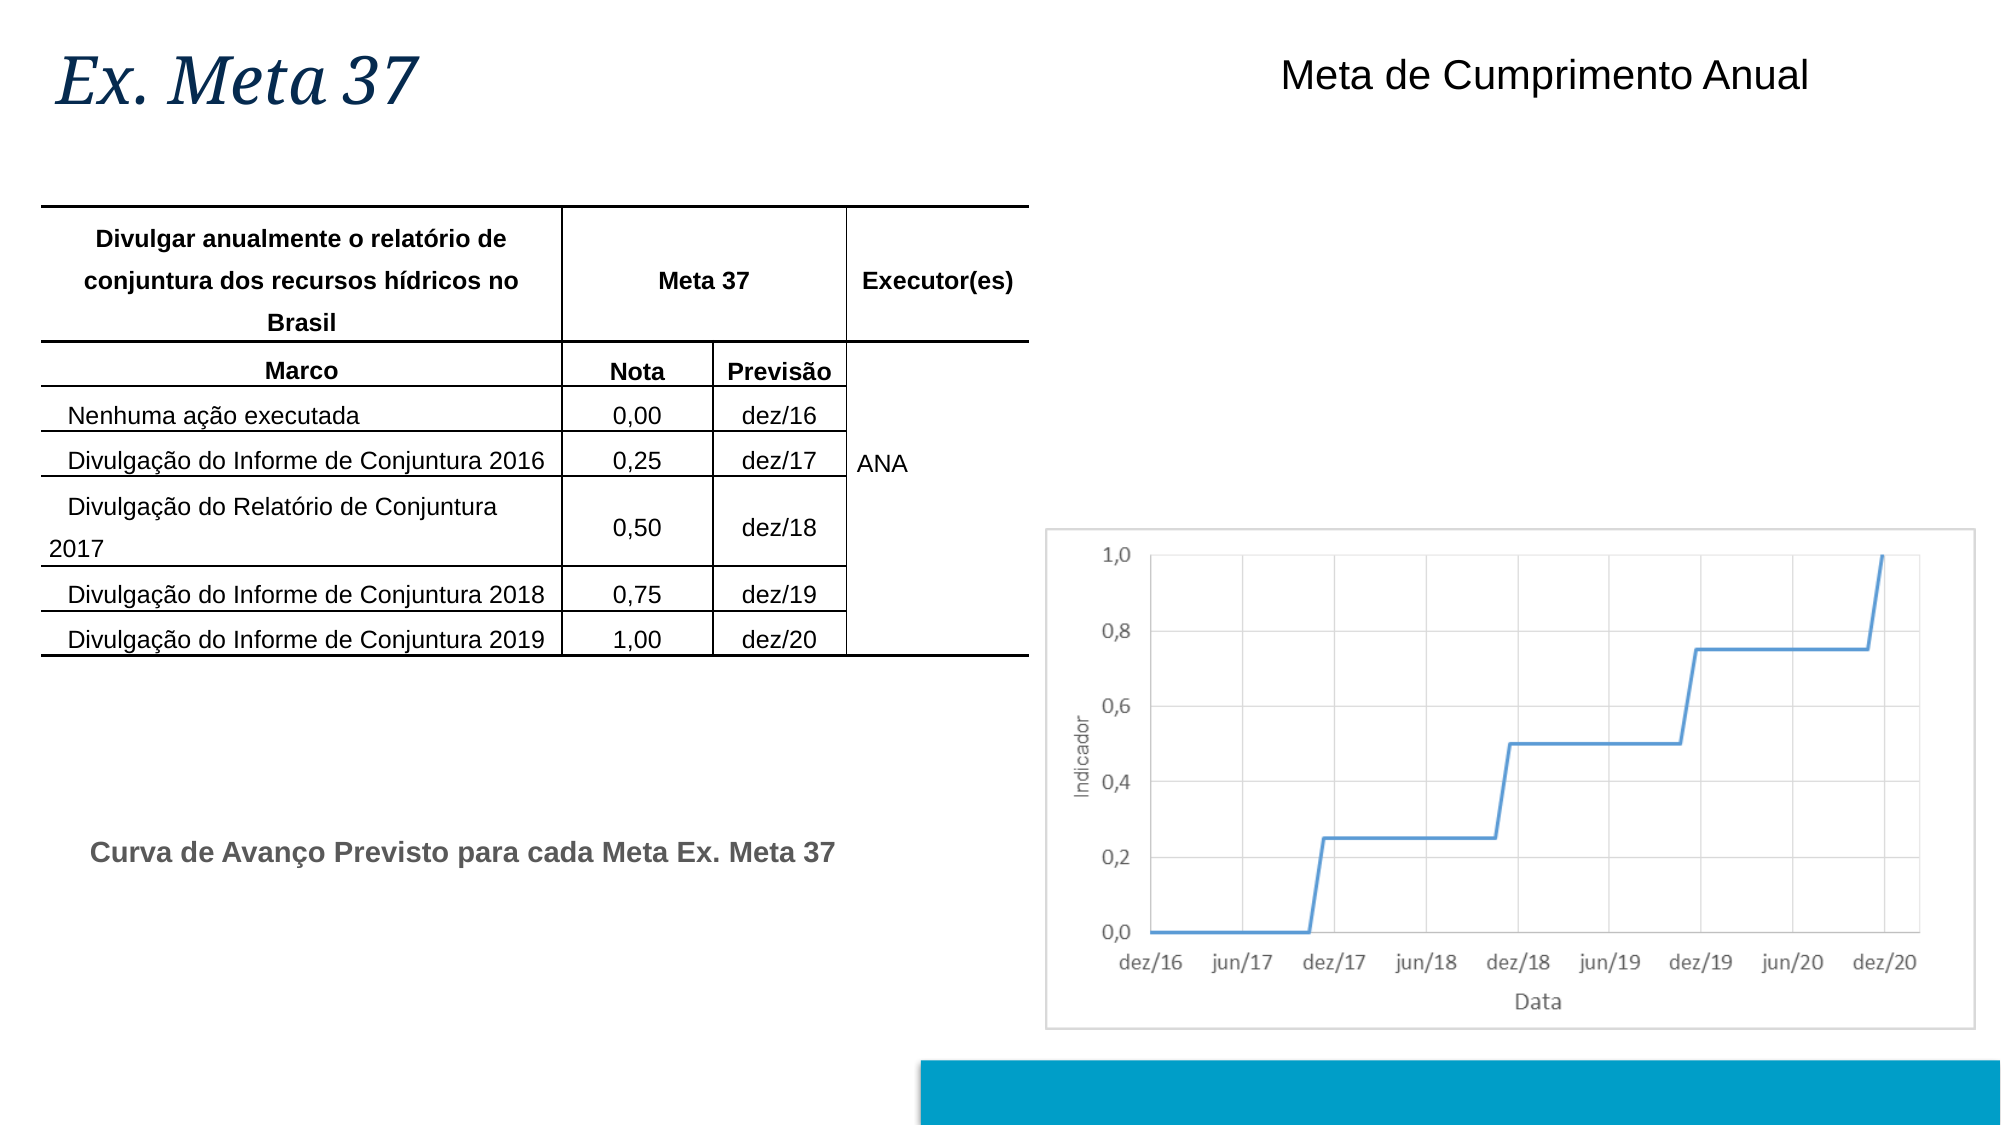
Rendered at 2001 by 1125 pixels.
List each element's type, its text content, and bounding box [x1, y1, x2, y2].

table_cell 0,50 [563, 477, 712, 565]
table_cell Divulgação do Informe de Conjuntura 2018 [41, 567, 561, 610]
table_cell Divulgação do Informe de Conjuntura 2016 [41, 432, 561, 475]
table_cell Divulgação do Informe de Conjuntura 2019 [41, 612, 561, 654]
table_header Divulgar anualmente o relatório de conjuntura dos recursos hídricos no Brasil [41, 208, 561, 340]
picture [1044, 527, 1977, 1031]
table_header Meta 37 [563, 208, 846, 340]
table_cell Nota [563, 343, 712, 385]
table_cell Previsão [714, 343, 846, 385]
table_cell dez/20 [714, 612, 846, 654]
table_cell 0,75 [563, 567, 712, 610]
table_cell dez/16 [714, 387, 846, 430]
table_cell 0,25 [563, 432, 712, 475]
text_box Meta de Cumprimento Anual [1045, 15, 2000, 105]
table_header Executor(es) [847, 208, 1029, 340]
table_cell dez/18 [714, 477, 846, 565]
table_cell dez/19 [714, 567, 846, 610]
table_cell ANA [847, 343, 1029, 654]
text_box Ex. Meta 37 [41, 27, 632, 126]
table_cell dez/17 [714, 432, 846, 475]
text_box Curva de Avanço Previsto para cada Meta Ex. Meta 37 [74, 826, 852, 876]
table_cell Divulgação do Relatório de Conjuntura 2017 [41, 477, 561, 565]
table_cell Marco [41, 343, 561, 385]
table_cell Nenhuma ação executada [41, 387, 561, 430]
table_cell 1,00 [563, 612, 712, 654]
table_cell 0,00 [563, 387, 712, 430]
